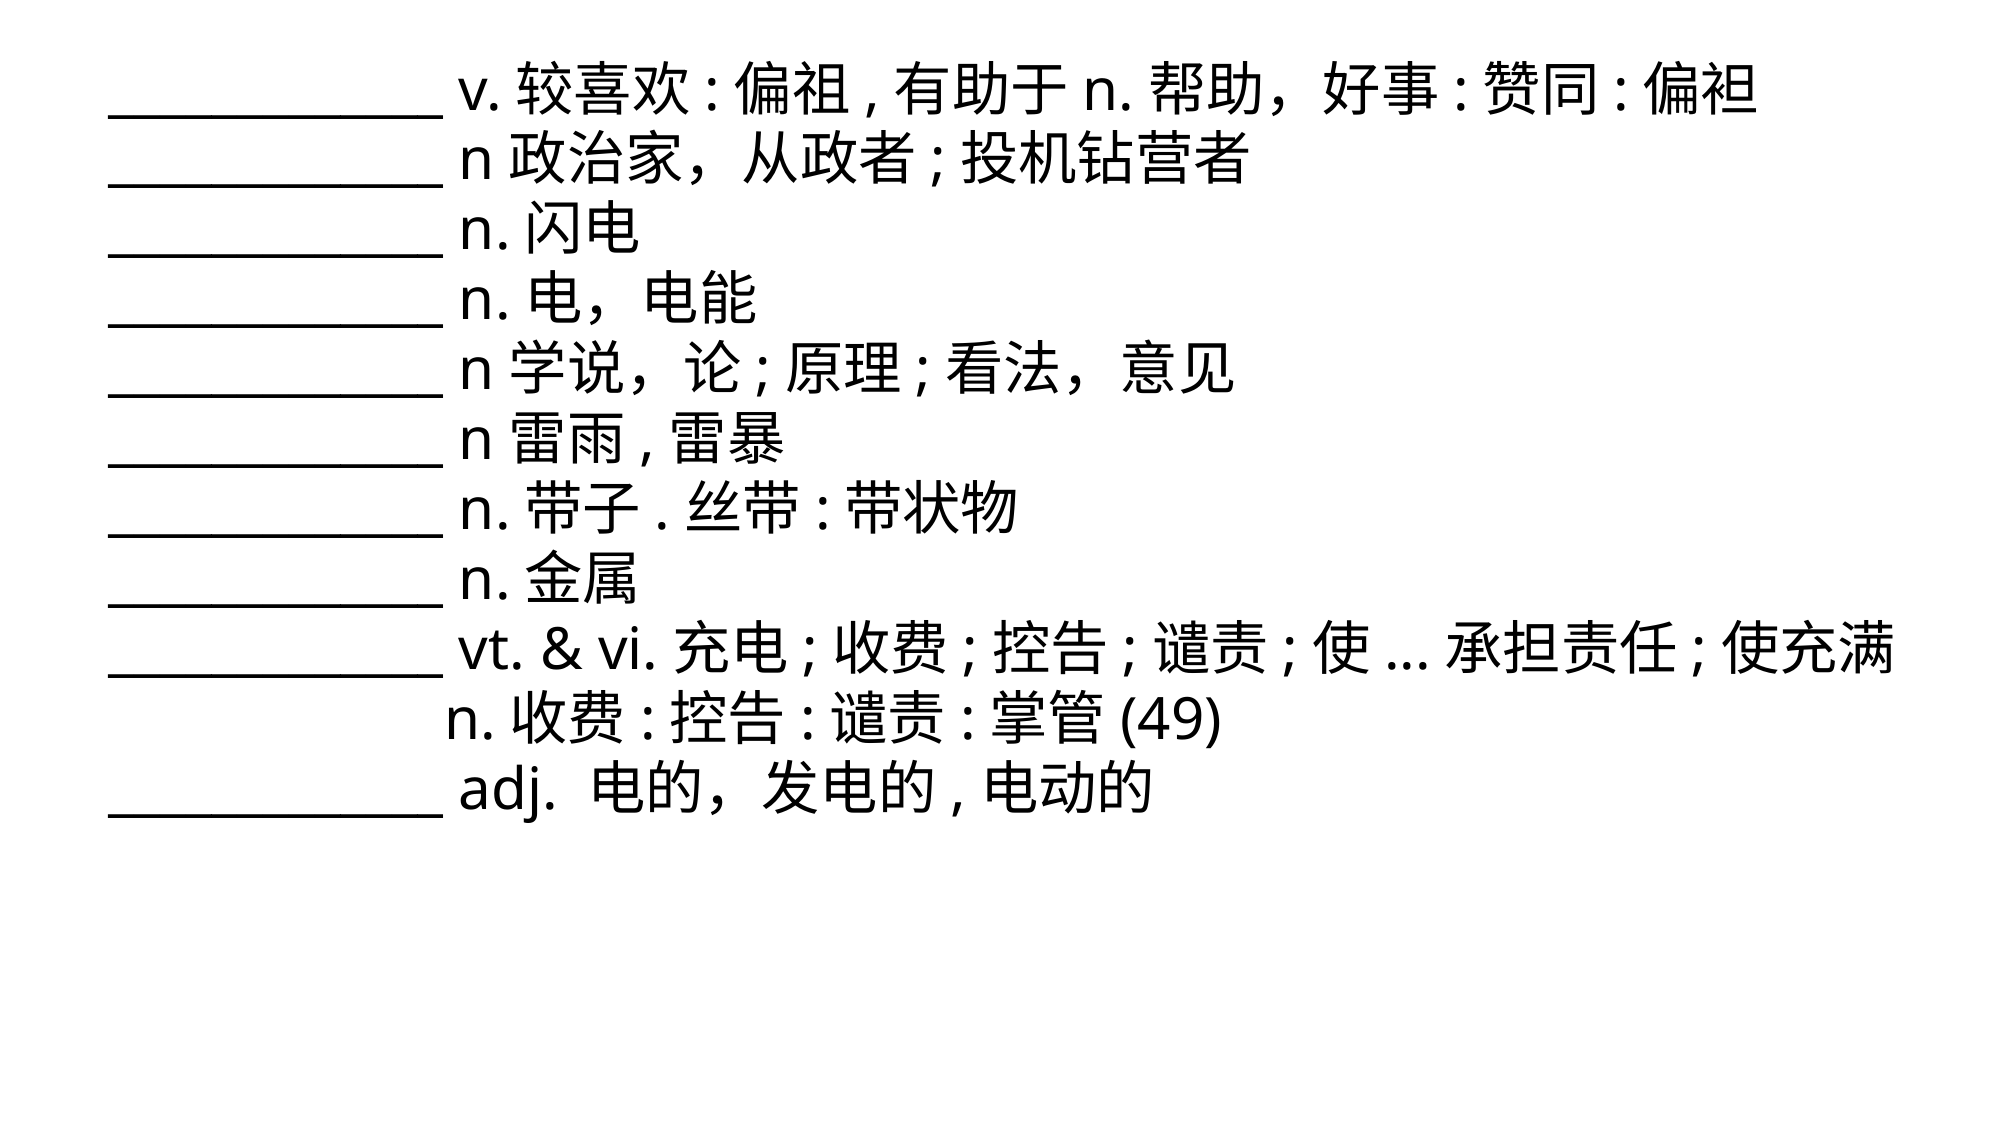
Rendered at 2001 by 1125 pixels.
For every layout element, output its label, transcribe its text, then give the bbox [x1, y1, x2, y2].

text_box _____________ v.较喜欢:偏祖,有助于n.帮助，好事:赞同:偏袒 _____________ n政治家，从政者;投机钻营者 _____________ n.闪电 _____________ n.电，电能 _____________ n学说，论;原理;看法，意见 _____________ n雷雨,雷暴 _____________ n.带子.丝带:带状物 _____________ n.金属 _____________ vt. & vi.充电;收费;控告;谴责;使...承担责任;使充满 n.收费:控告:谴责:掌管(49) _____________ adj. 电的，发电的,电动的 [94, 44, 2000, 829]
